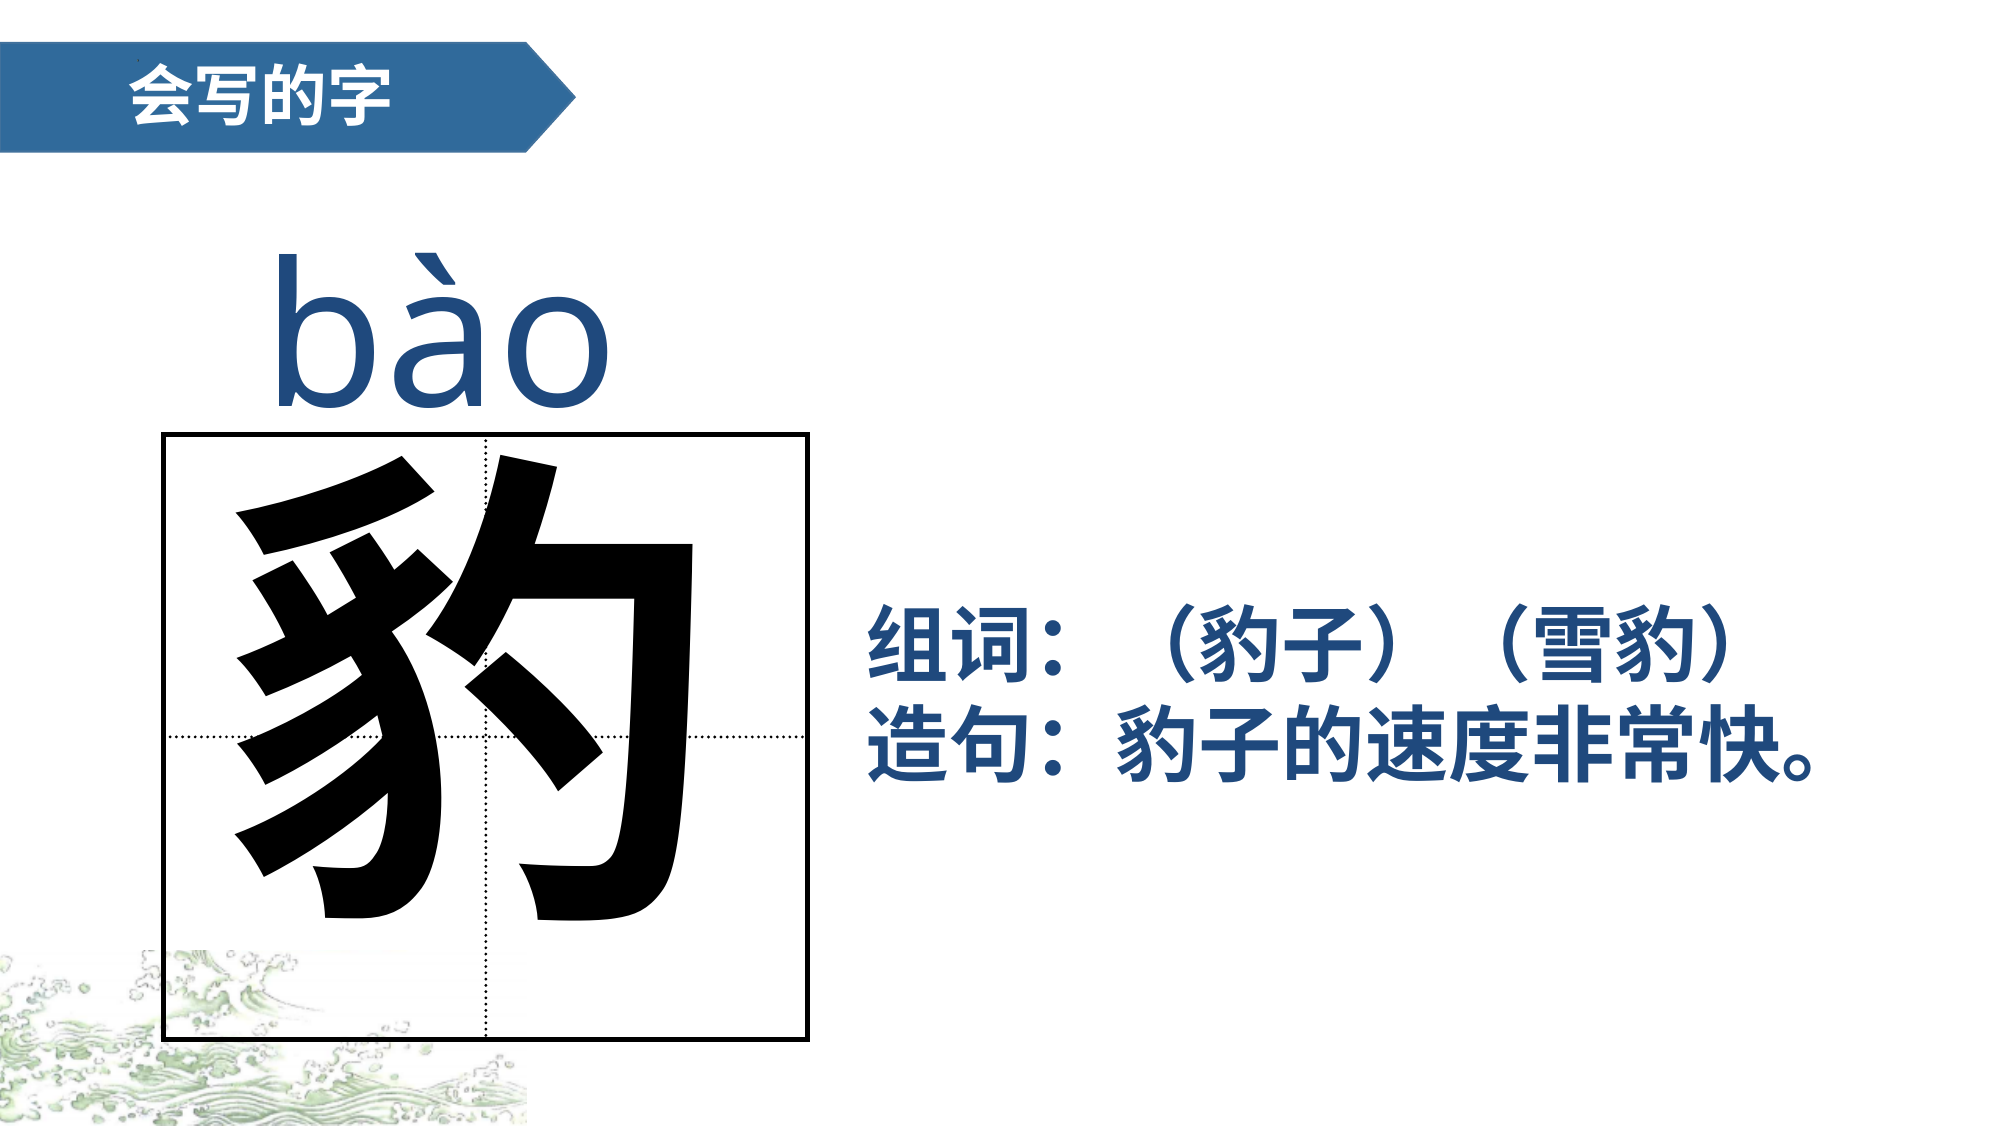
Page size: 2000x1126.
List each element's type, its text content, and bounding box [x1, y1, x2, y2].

text_box 豹 [208, 373, 739, 432]
picture [0, 950, 527, 1126]
text_box 组词：（豹子）（雪豹） 造句：豹子的速度非常快。 [850, 584, 1927, 800]
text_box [163, 434, 808, 1040]
text_box 会写的字 [112, 55, 446, 137]
text_box bào [43, 199, 634, 455]
